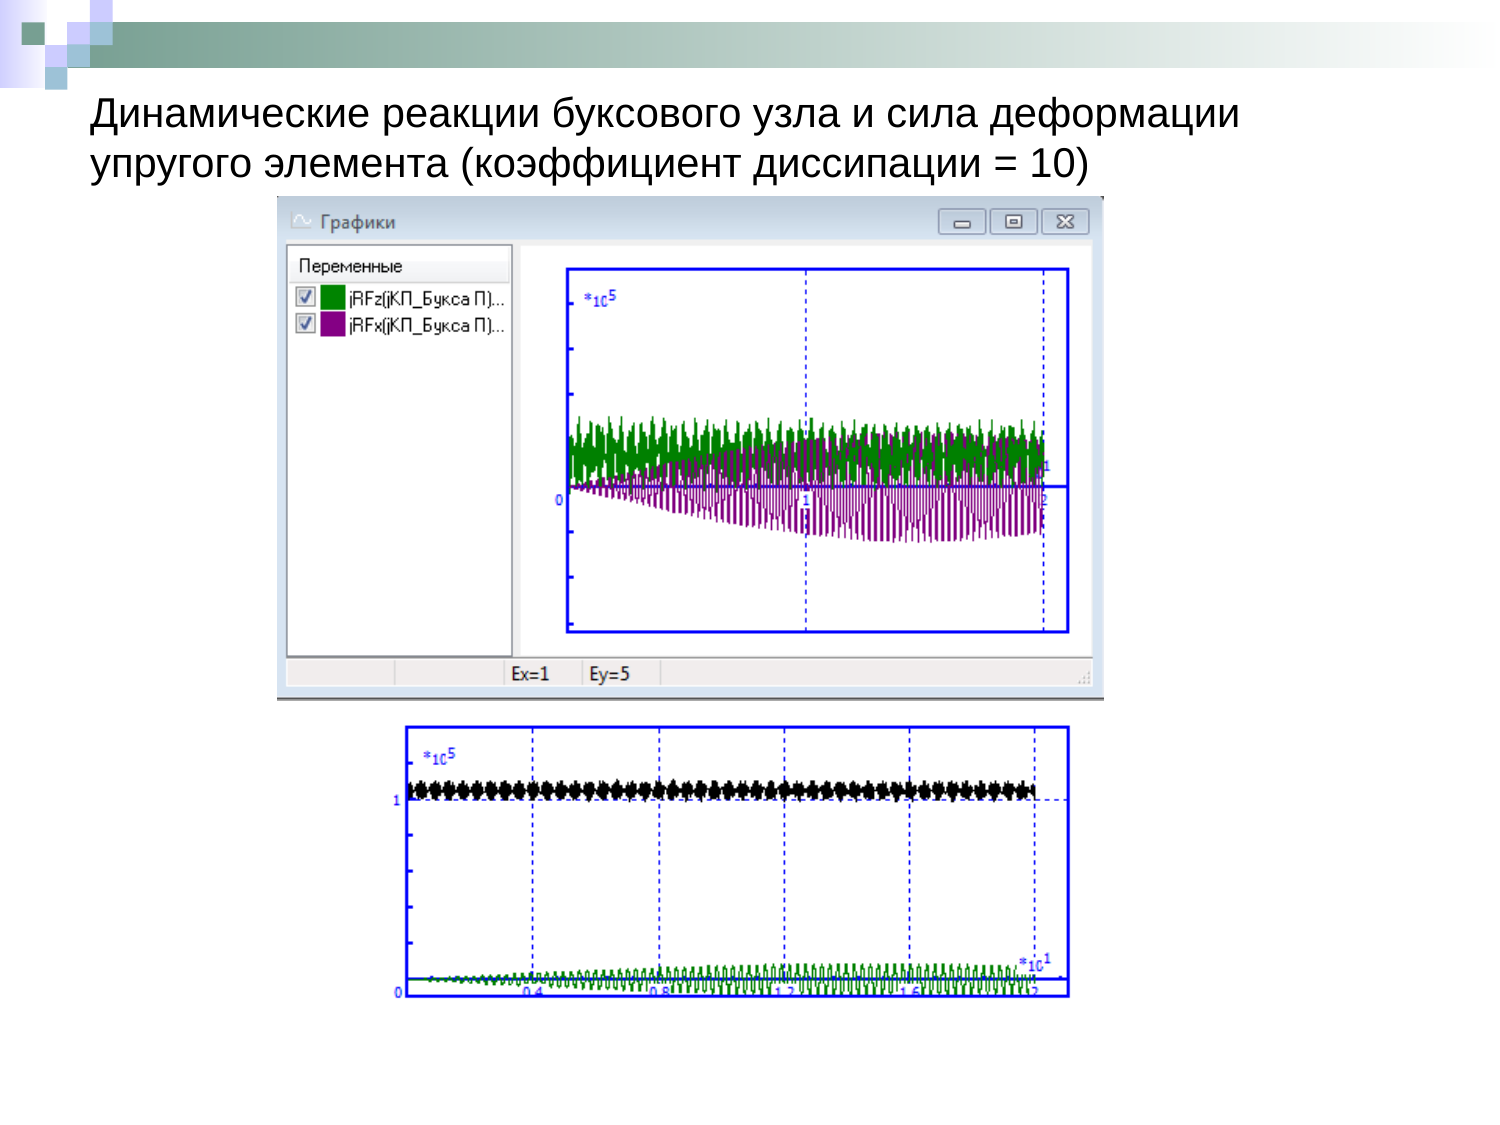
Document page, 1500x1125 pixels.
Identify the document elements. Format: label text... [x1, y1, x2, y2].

title Динамические реакции буксового узла и сила деформации упругого элемента (коэффициент диссипации = 10) [74, 74, 1426, 197]
picture [359, 703, 1092, 1021]
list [277, 195, 1105, 702]
